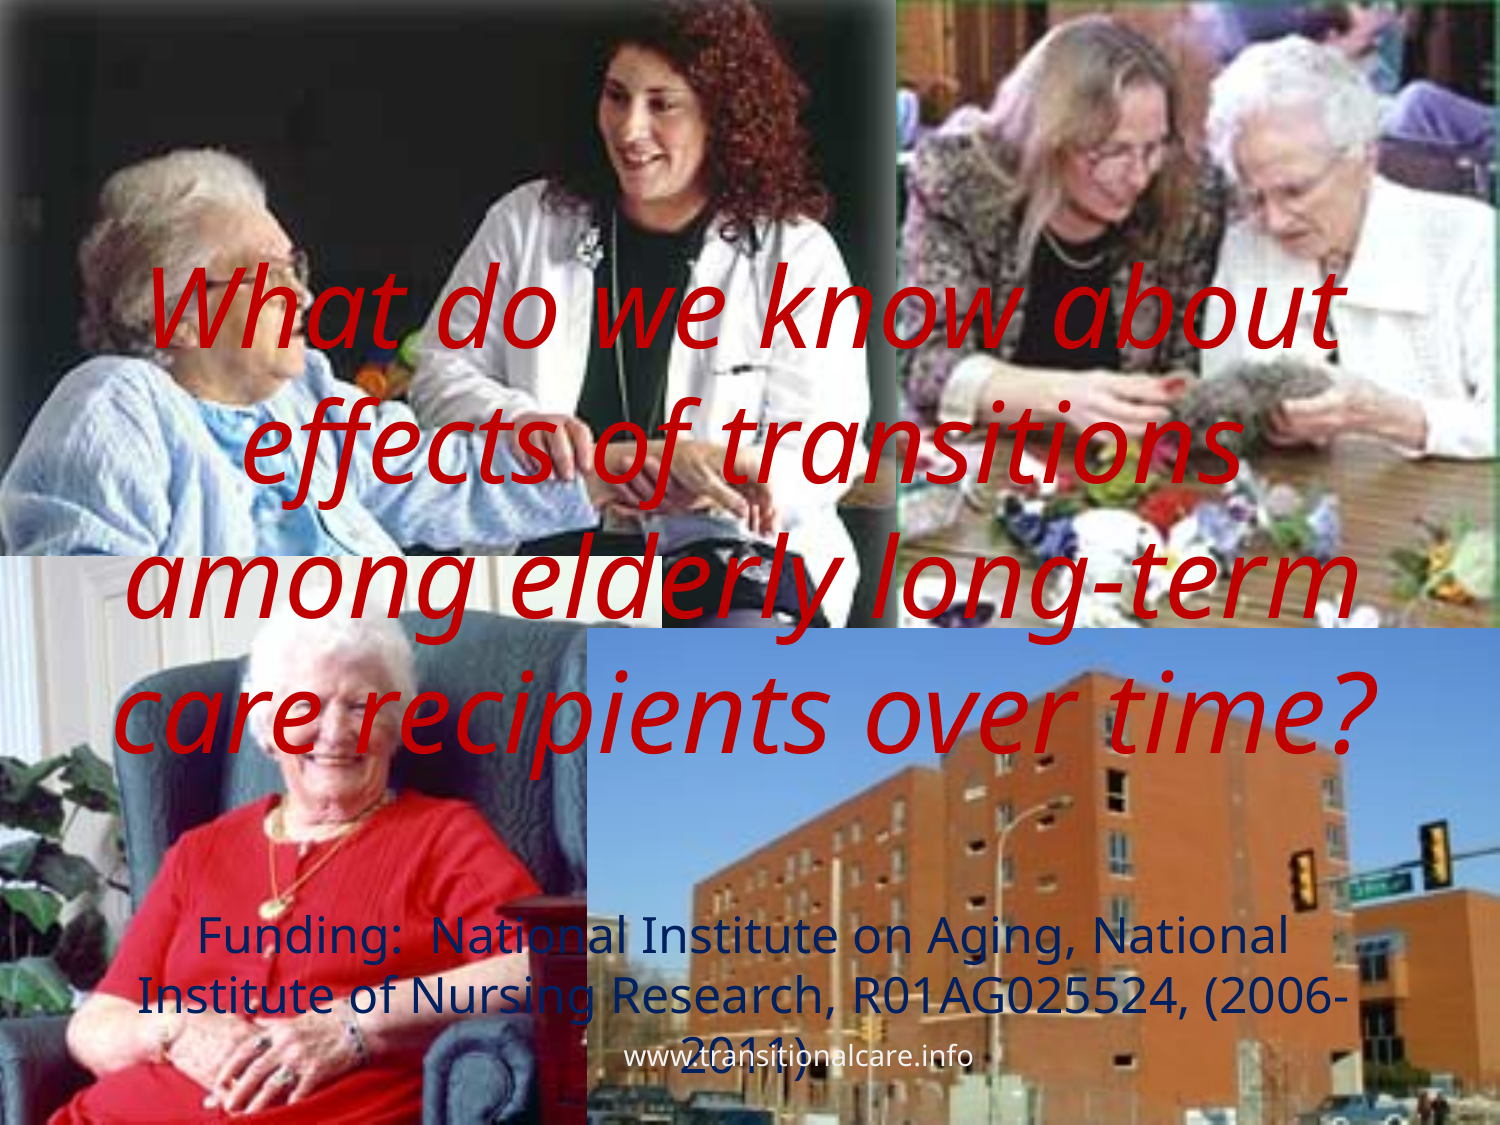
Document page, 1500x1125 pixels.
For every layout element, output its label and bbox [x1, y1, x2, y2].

list [587, 627, 1500, 1125]
list [896, 0, 1500, 627]
list [0, 0, 894, 626]
list [0, 556, 662, 1125]
